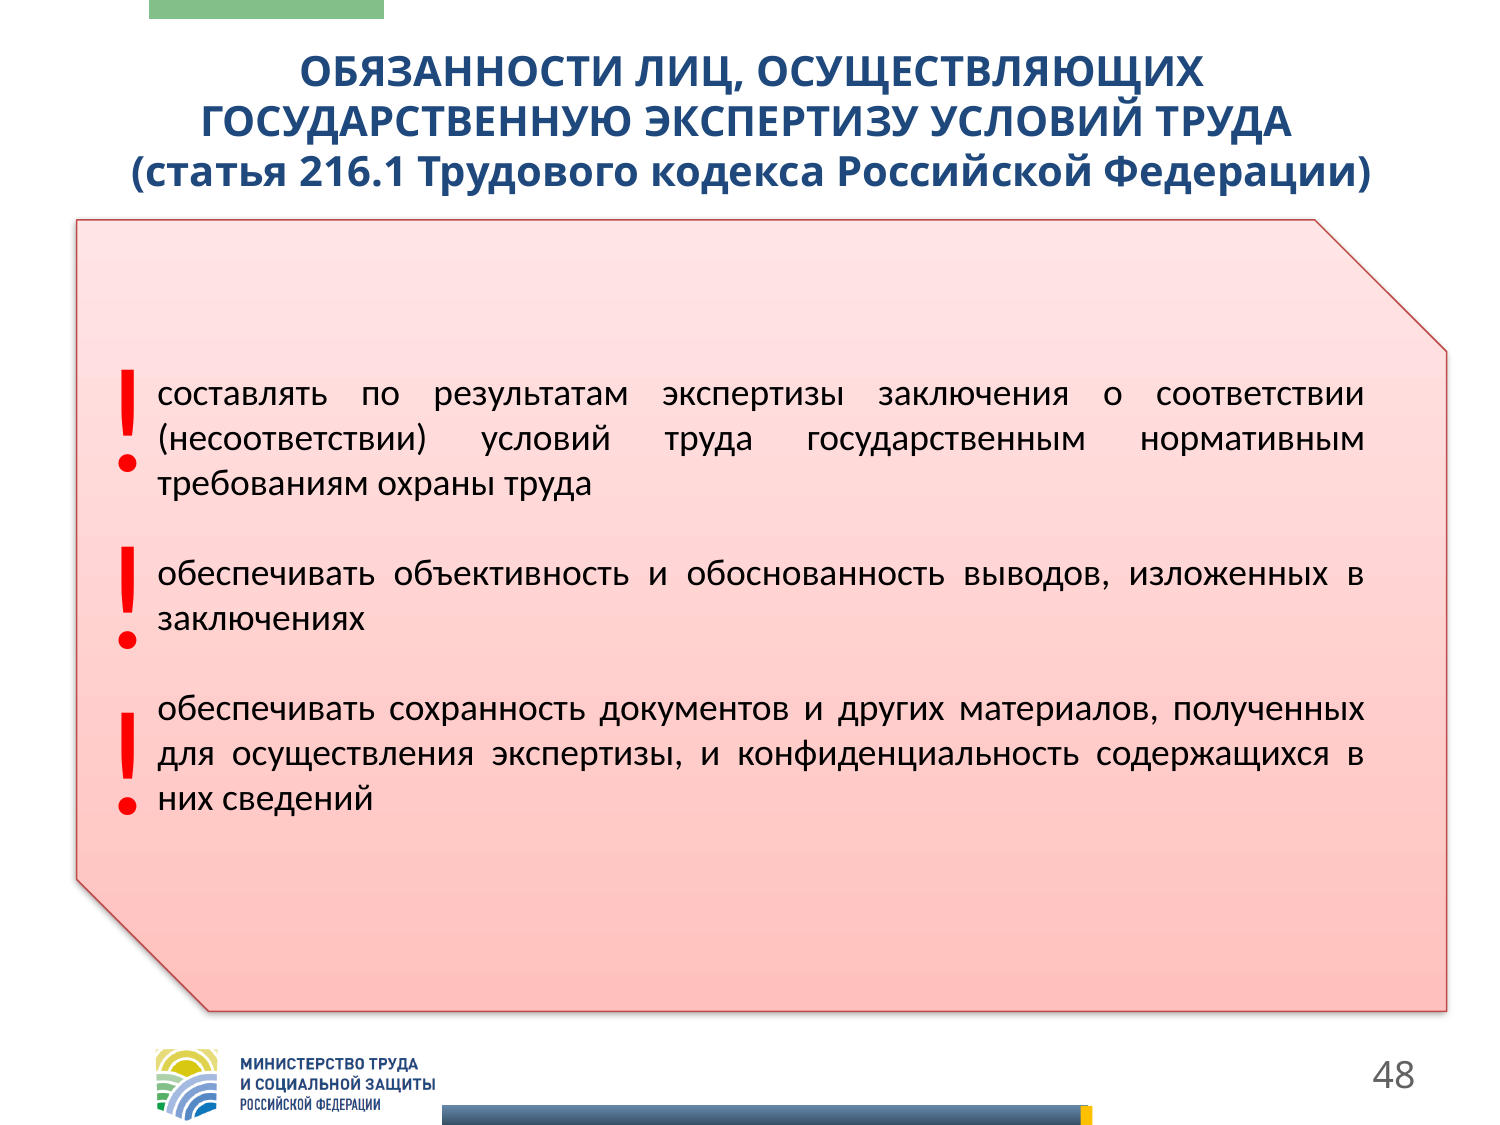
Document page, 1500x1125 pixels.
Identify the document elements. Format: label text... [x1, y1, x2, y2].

picture [149, 0, 385, 19]
text_box [1079, 1104, 1094, 1125]
text_box ! [88, 491, 160, 656]
text_box ! [88, 656, 160, 852]
title ОБЯЗАННОСТИ ЛИЦ, ОСУЩЕСТВЛЯЮЩИХ ГОСУДАРСТВЕННУЮ ЭКСПЕРТИЗУ УСЛОВИЙ ТРУДА (статья 216.1 Трудового кодекса Российской Федерации) [76, 30, 1428, 209]
text_box составлять по результатам экспертизы заключения о соответствии (несоответствии) условий труда государственным нормативным требованиям охраны труда обеспечивать объективность и обоснованность выводов, изложенных в заключениях обеспечивать сохранность документов и других материалов, полученных для осуществления экспертизы, и конфиденциальность содержащихся в них сведений [75, 219, 1448, 1013]
text_box ! [88, 314, 160, 491]
slide_number 48 [1080, 1046, 1431, 1107]
picture [147, 1043, 444, 1125]
text_box [448, 1105, 1079, 1125]
